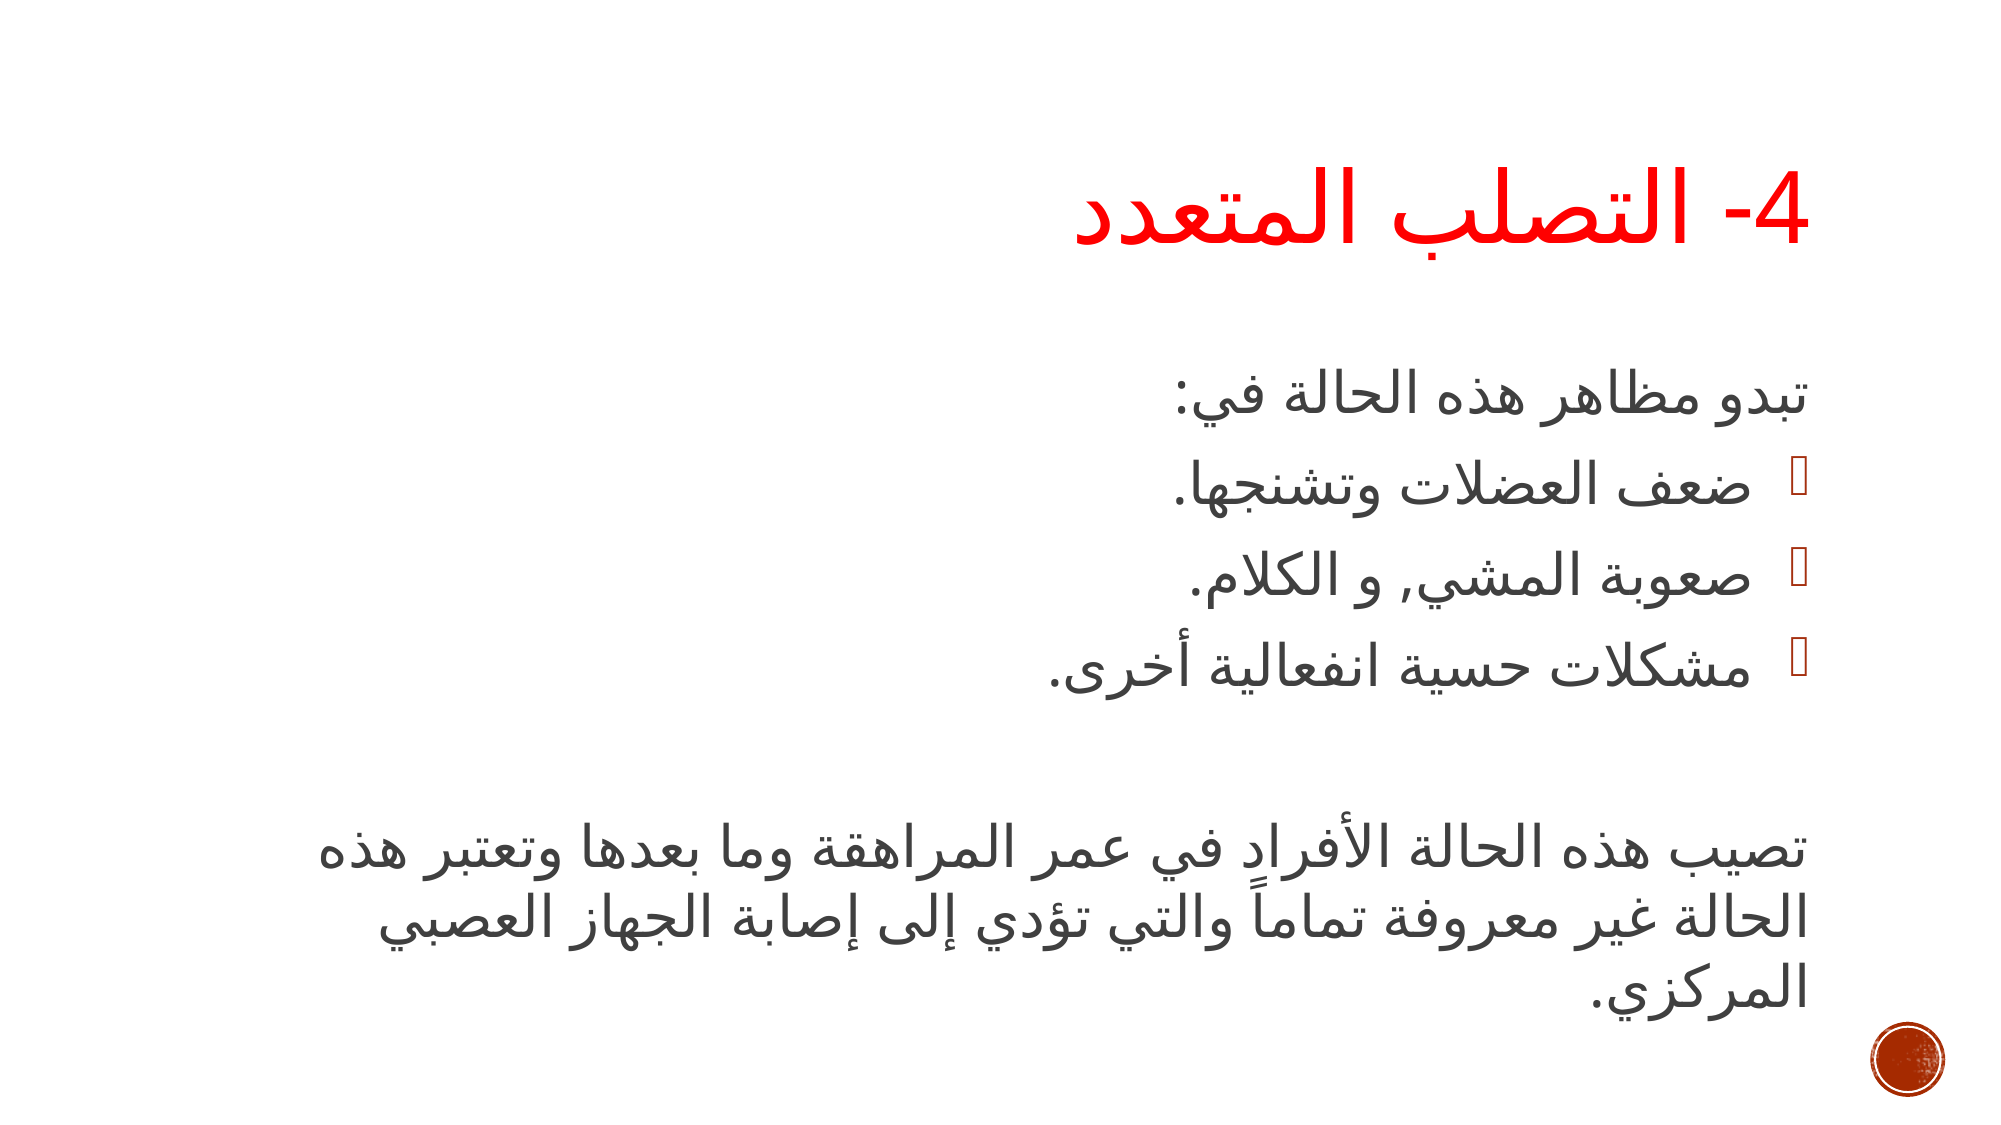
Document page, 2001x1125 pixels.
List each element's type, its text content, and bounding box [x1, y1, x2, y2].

title 4- التصلب المتعدد [175, 79, 1826, 344]
list تبدو مظاهر هذه الحالة في: ضعف العضلات وتشنجها. صعوبة المشي, و الكلام. مشكلات حسية انفعالية أخرى. تصيب هذه الحالة الأفراد في عمر المراهقة وما بعدها وتعتبر هذه الحالة غير معروفة تماماً والتي تؤدي إلى إصابة الجهاز العصبي المركزي. [175, 348, 1826, 1013]
